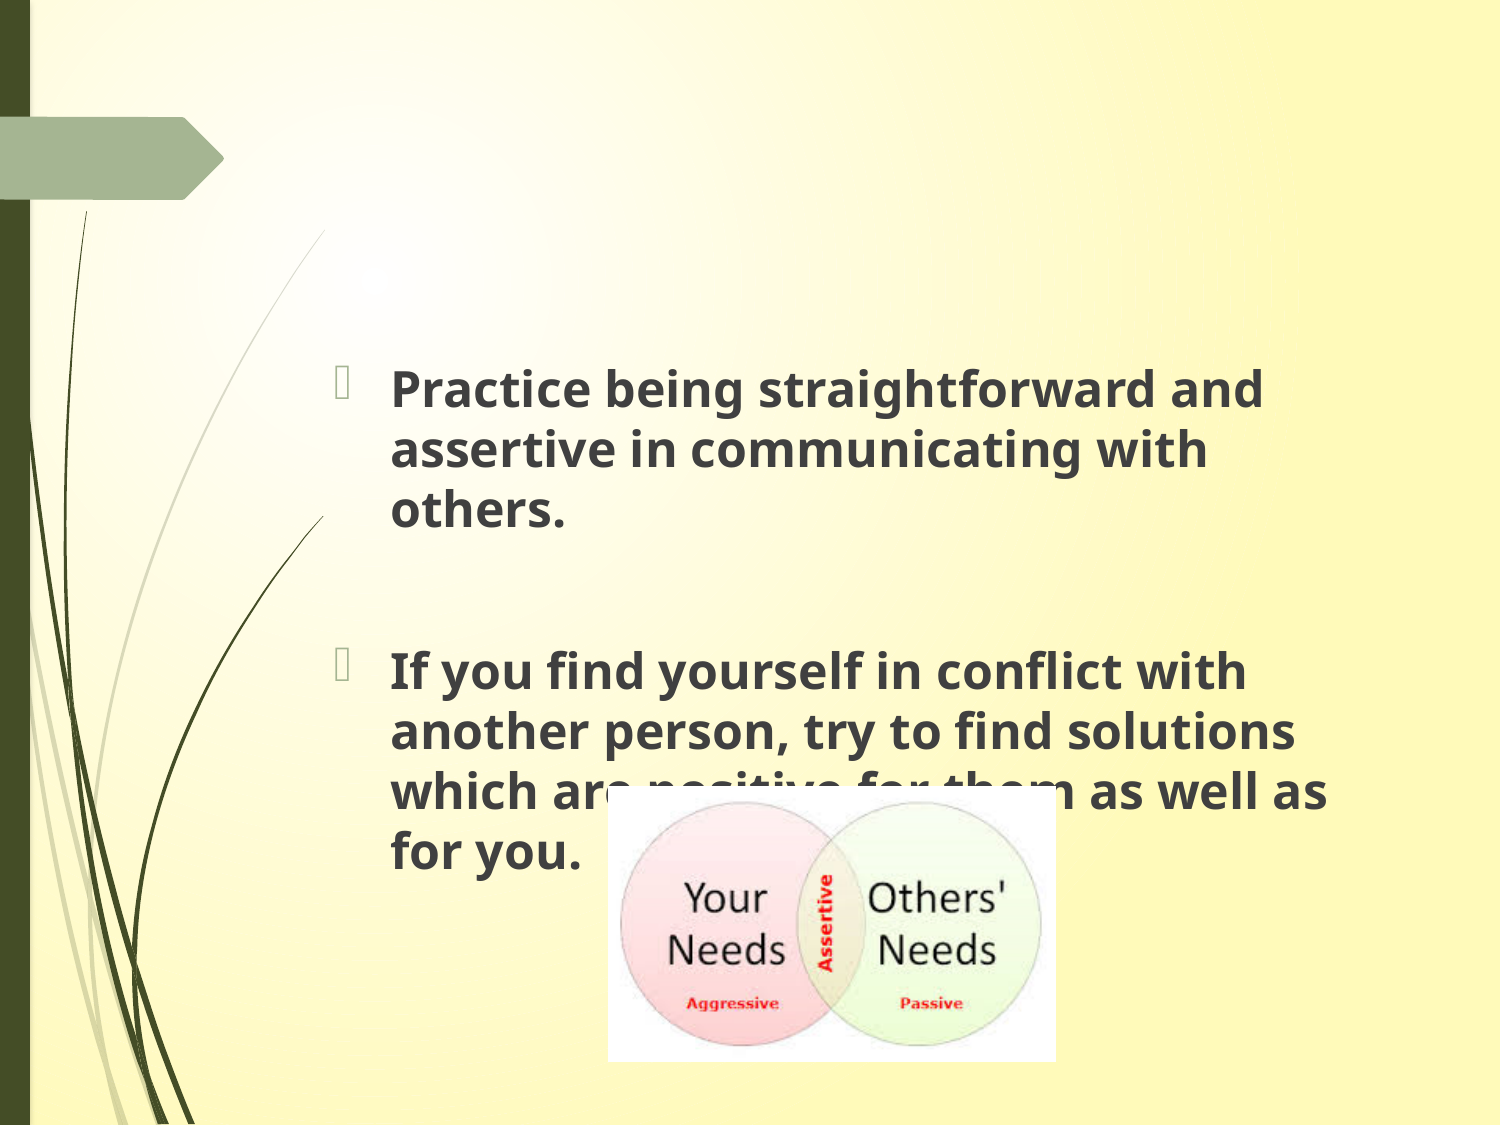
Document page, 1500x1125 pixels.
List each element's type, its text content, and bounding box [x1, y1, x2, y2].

list Practice being straightforward and assertive in communicating with others. If you find yourself in conflict with another person, try to find solutions which are positive for them as well as for you. [318, 350, 1400, 970]
picture [608, 786, 1056, 1063]
